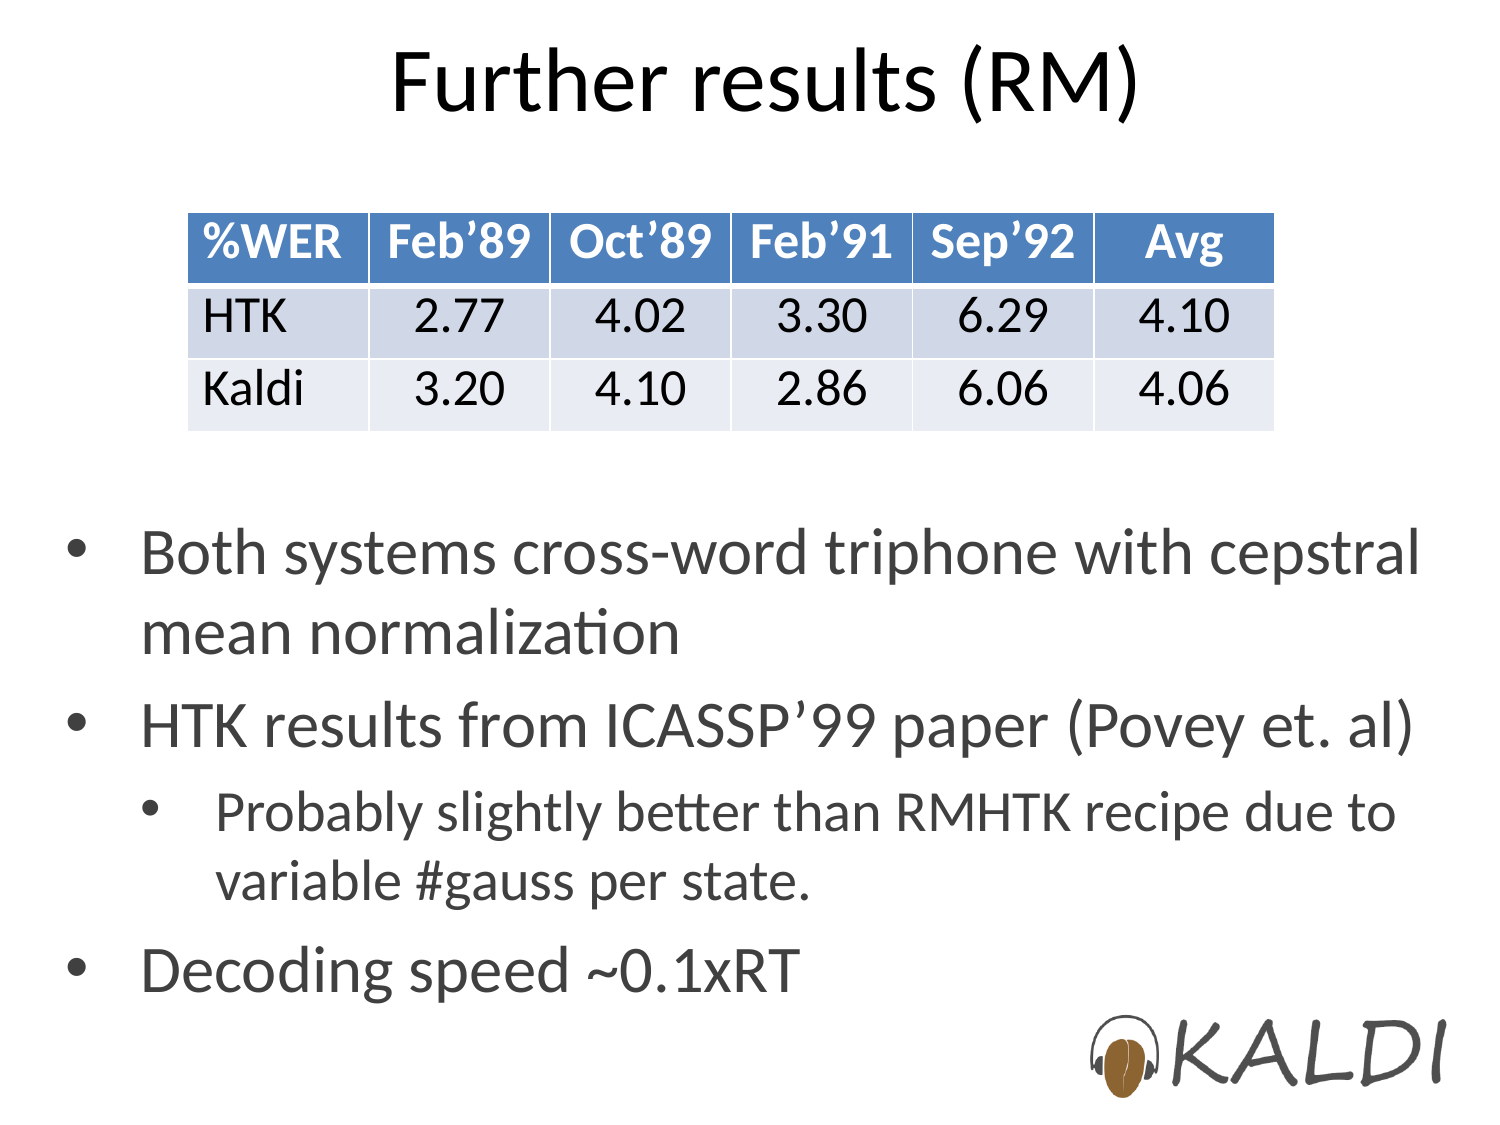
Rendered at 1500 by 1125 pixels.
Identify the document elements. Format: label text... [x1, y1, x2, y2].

table_header Sep’92 [913, 213, 1093, 283]
table_header Feb’89 [370, 213, 549, 283]
picture [1087, 1012, 1464, 1104]
table_cell Kaldi [188, 360, 368, 431]
table_header Feb’91 [732, 213, 912, 283]
table_cell 3.20 [370, 360, 549, 431]
table_cell 2.86 [732, 360, 912, 431]
table_cell HTK [188, 289, 368, 358]
table_header %WER [188, 213, 368, 283]
table_cell 6.06 [913, 360, 1093, 431]
table_header Avg [1095, 213, 1274, 283]
table_cell 6.29 [913, 289, 1093, 358]
table_cell 2.77 [370, 289, 549, 358]
subtitle Both systems cross-word triphone with cepstral mean normalization HTK results from ICASSP’99 paper (Povey et. al) Probably slightly better than RMHTK recipe due to variable #gauss per state. Decoding speed ~0.1xRT [50, 500, 1463, 1025]
table_header Oct’89 [551, 213, 730, 283]
table_cell 4.06 [1095, 360, 1274, 431]
table_cell 4.10 [1095, 289, 1274, 358]
title Further results (RM) [125, 5, 1410, 144]
table_cell 4.10 [551, 360, 730, 431]
table_cell 4.02 [551, 289, 730, 358]
table_cell 3.30 [732, 289, 912, 358]
